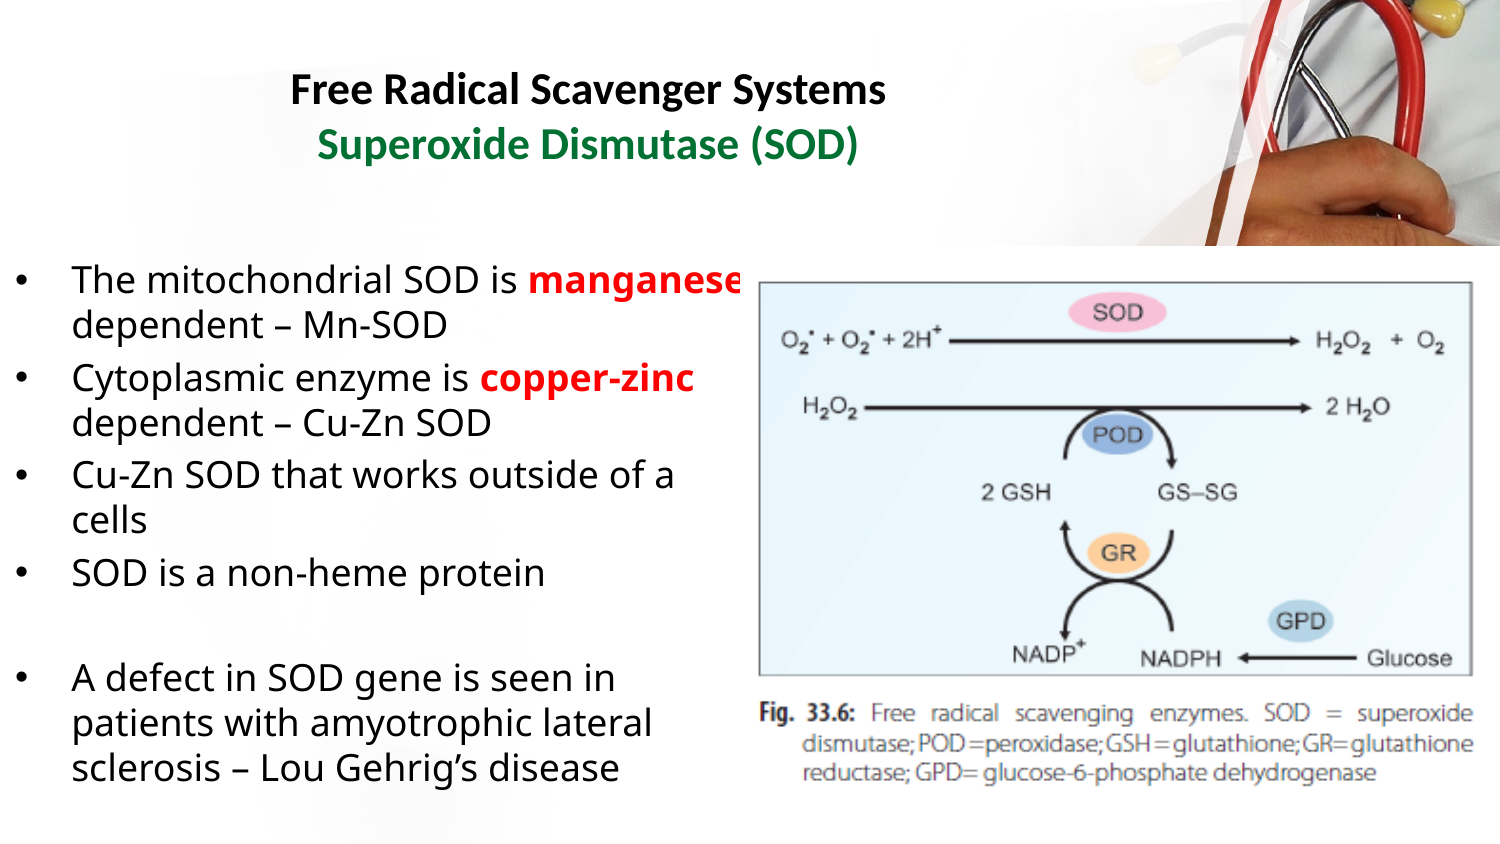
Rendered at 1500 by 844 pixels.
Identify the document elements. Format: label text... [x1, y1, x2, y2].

title Free Radical Scavenger Systems Superoxide Dismutase (SOD) [48, 50, 1129, 177]
picture [0, 0, 1500, 844]
list The mitochondrial SOD is manganese dependent – Mn-SOD Cytoplasmic enzyme is copper-zinc dependent – Cu-Zn SOD Cu-Zn SOD that works outside of a cells SOD is a non-heme protein A defect in SOD gene is seen in patients with amyotrophic lateral sclerosis – Lou Gehrig’s disease [0, 249, 735, 844]
